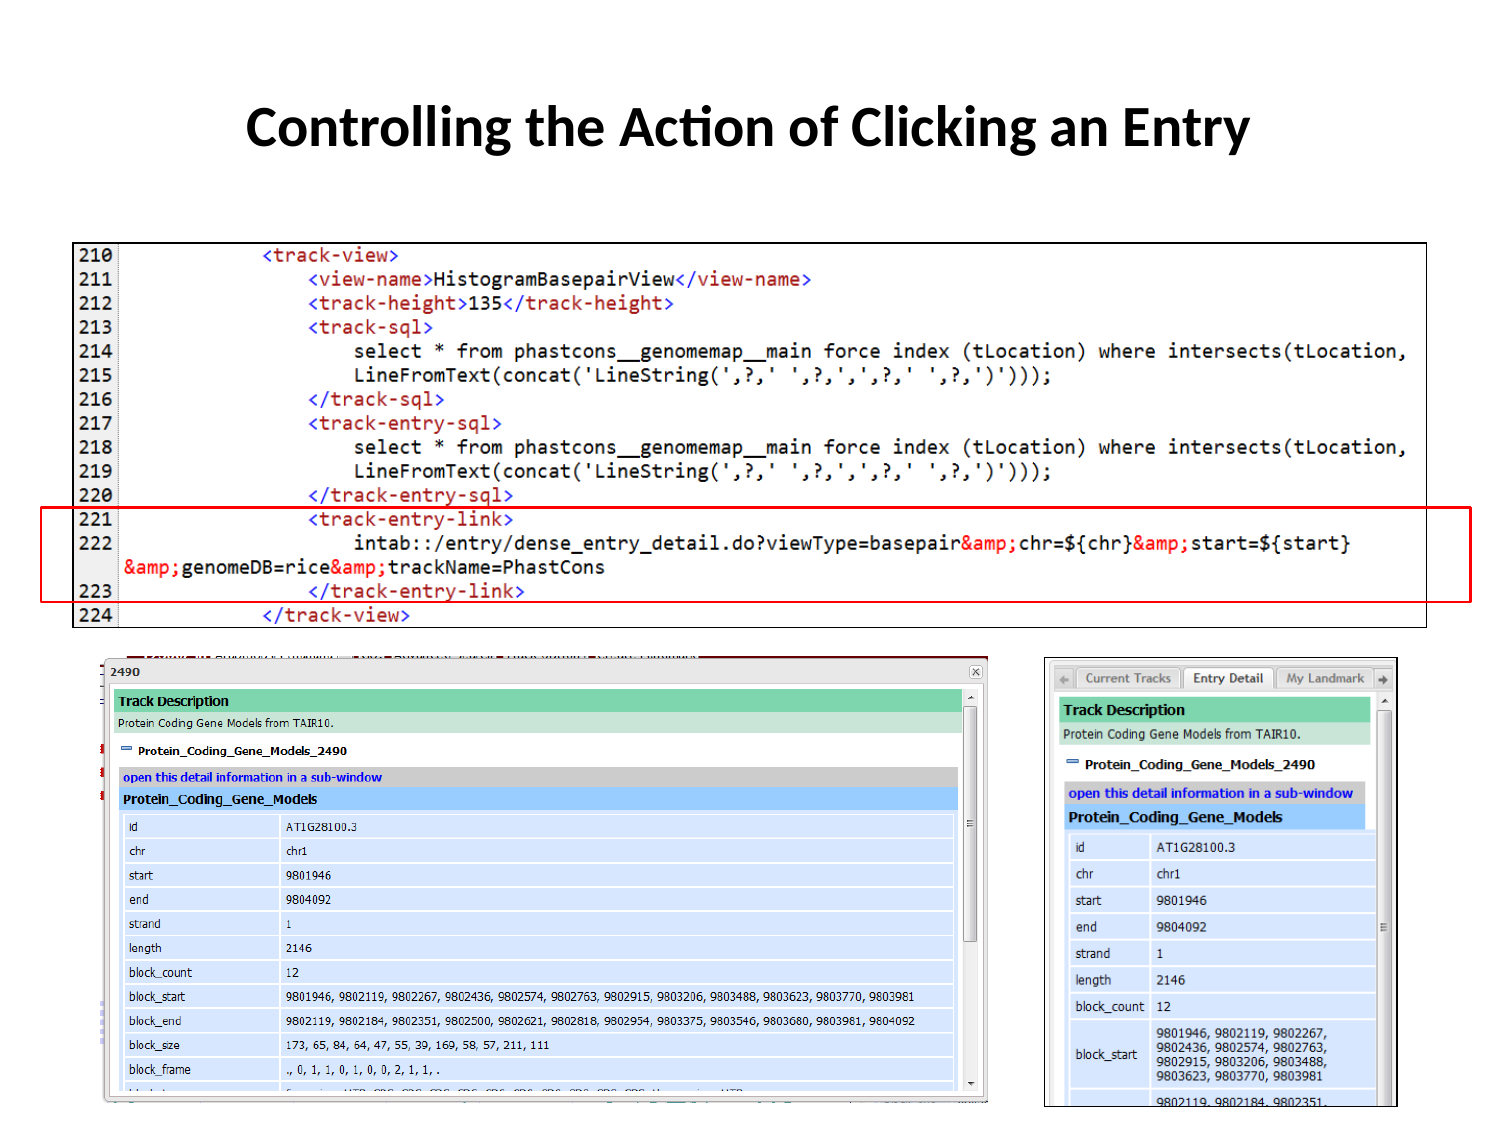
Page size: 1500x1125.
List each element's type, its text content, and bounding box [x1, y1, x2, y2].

picture [100, 656, 988, 1103]
text_box [39, 505, 68, 604]
title Controlling the Action of Clicking an Entry [73, 30, 1424, 216]
picture [1045, 657, 1397, 1107]
picture [73, 243, 1427, 628]
text_box [1432, 505, 1473, 604]
